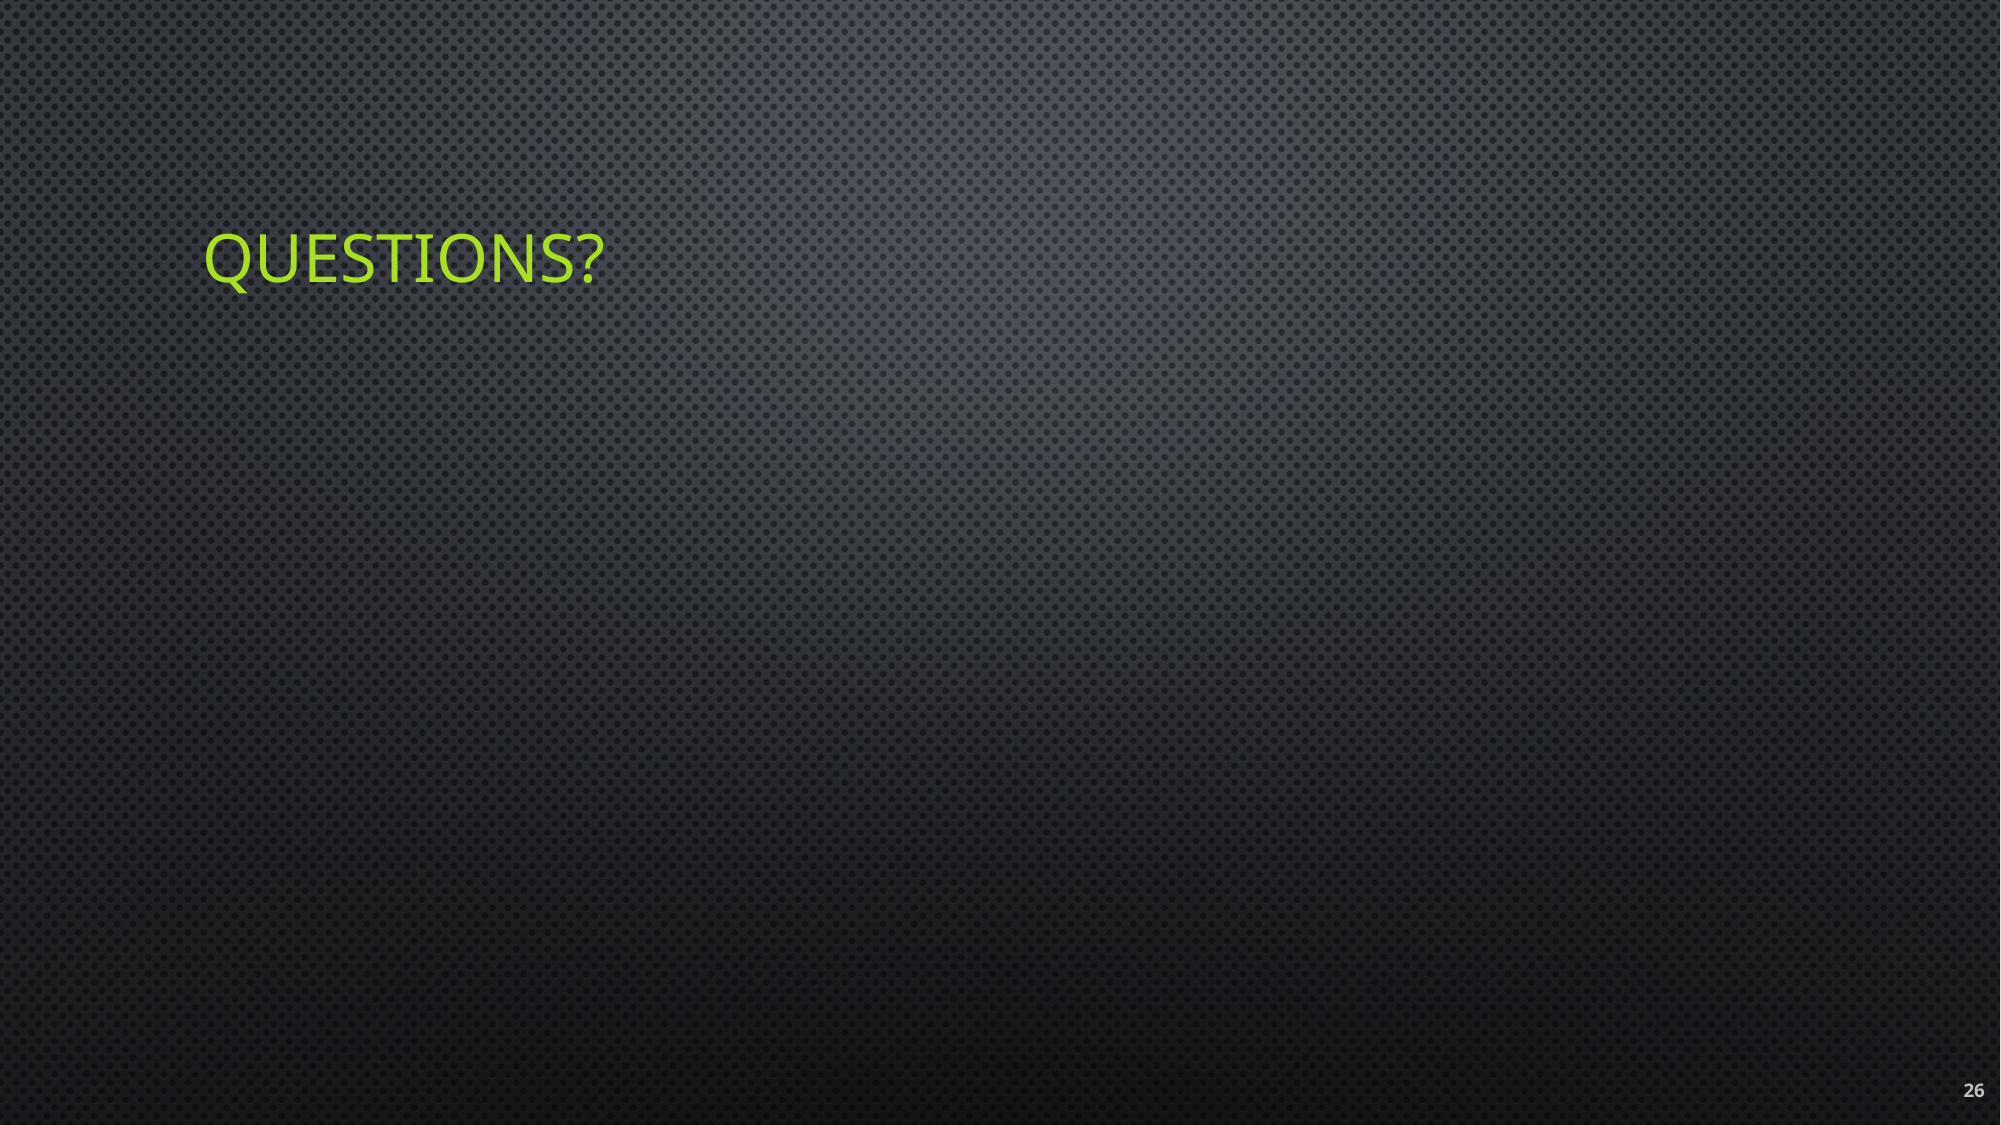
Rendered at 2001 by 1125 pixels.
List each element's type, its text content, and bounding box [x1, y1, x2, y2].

title Questions? [187, 99, 1813, 413]
slide_number 26 [1909, 1061, 2000, 1122]
